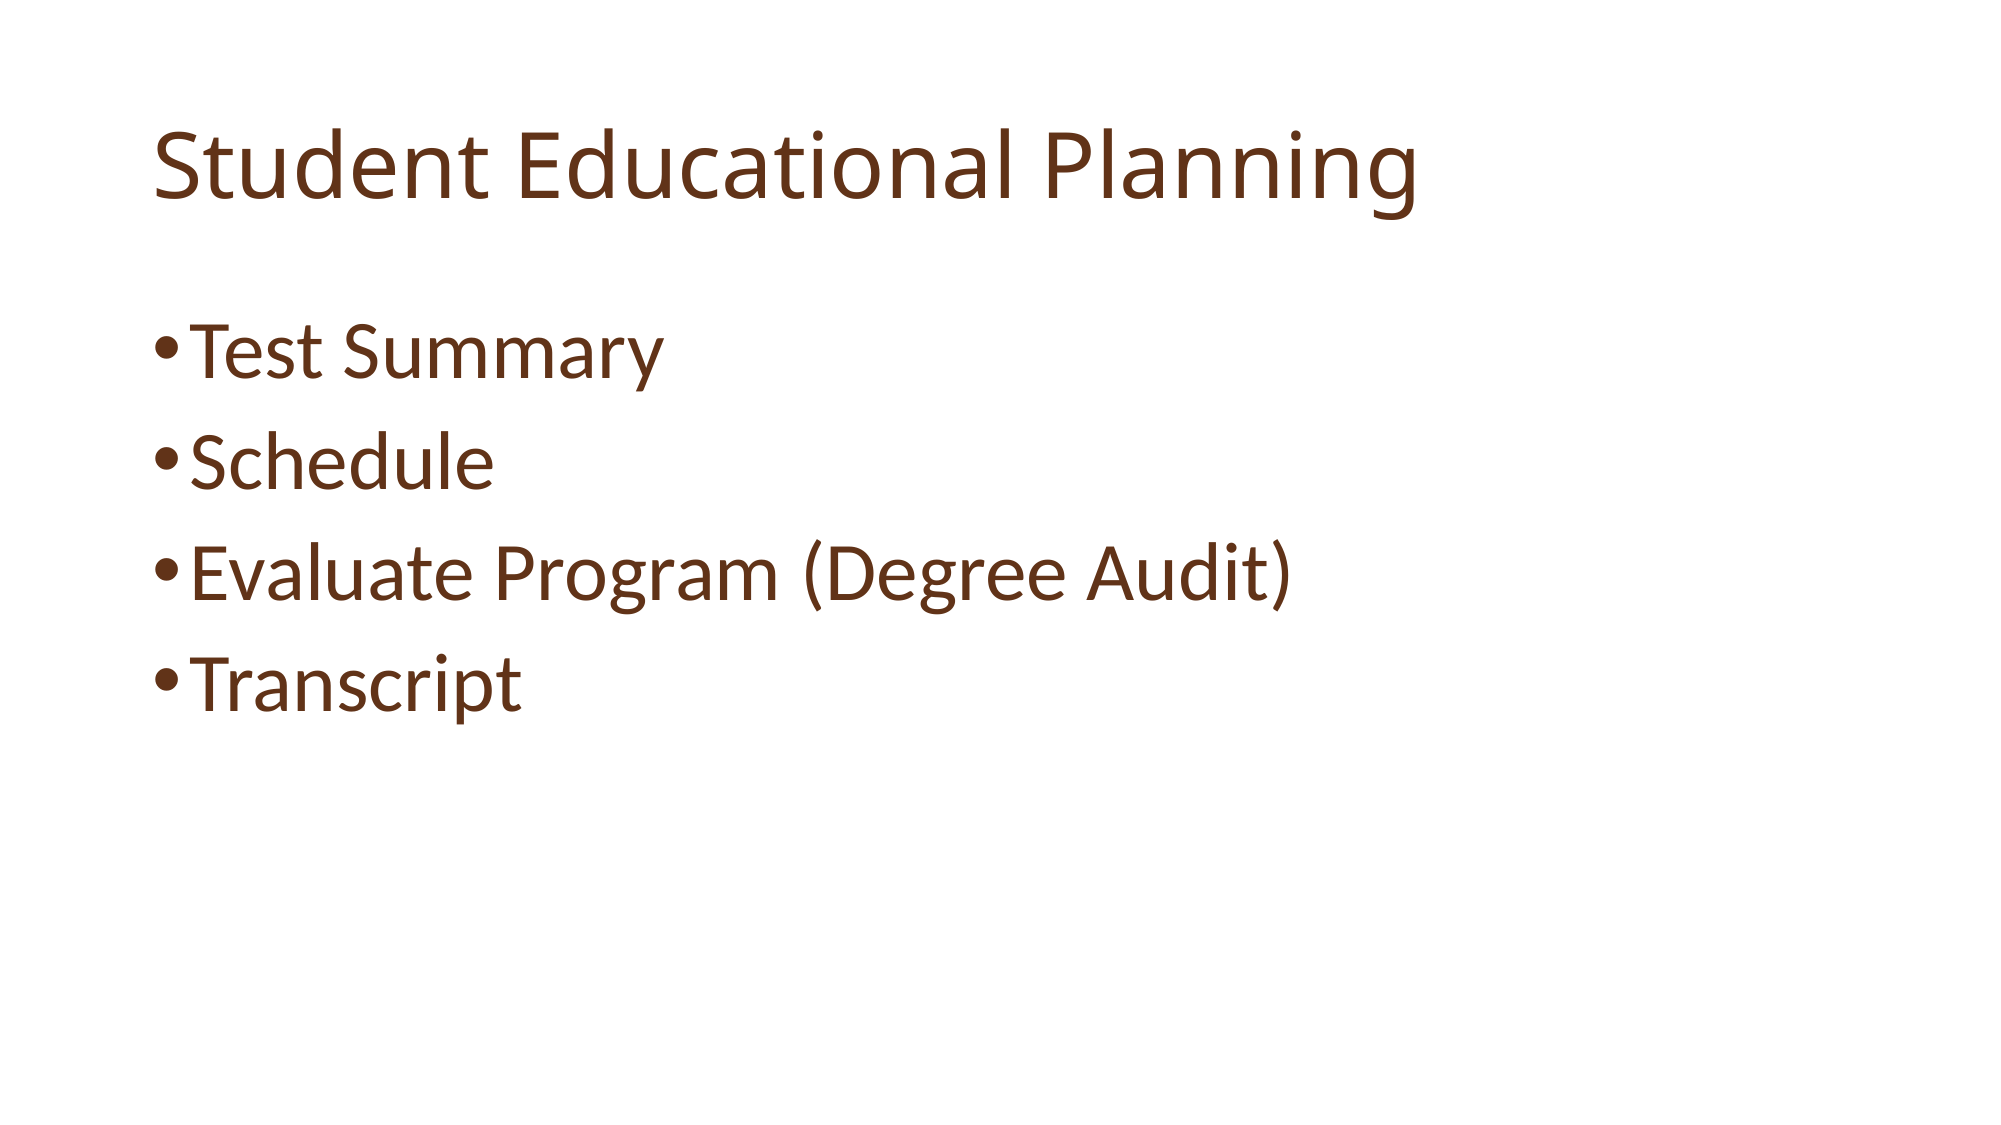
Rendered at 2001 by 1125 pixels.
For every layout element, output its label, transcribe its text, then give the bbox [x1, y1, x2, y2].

title Student Educational Planning [137, 59, 1863, 278]
list Test Summary Schedule Evaluate Program (Degree Audit) Transcript [137, 299, 1863, 1014]
